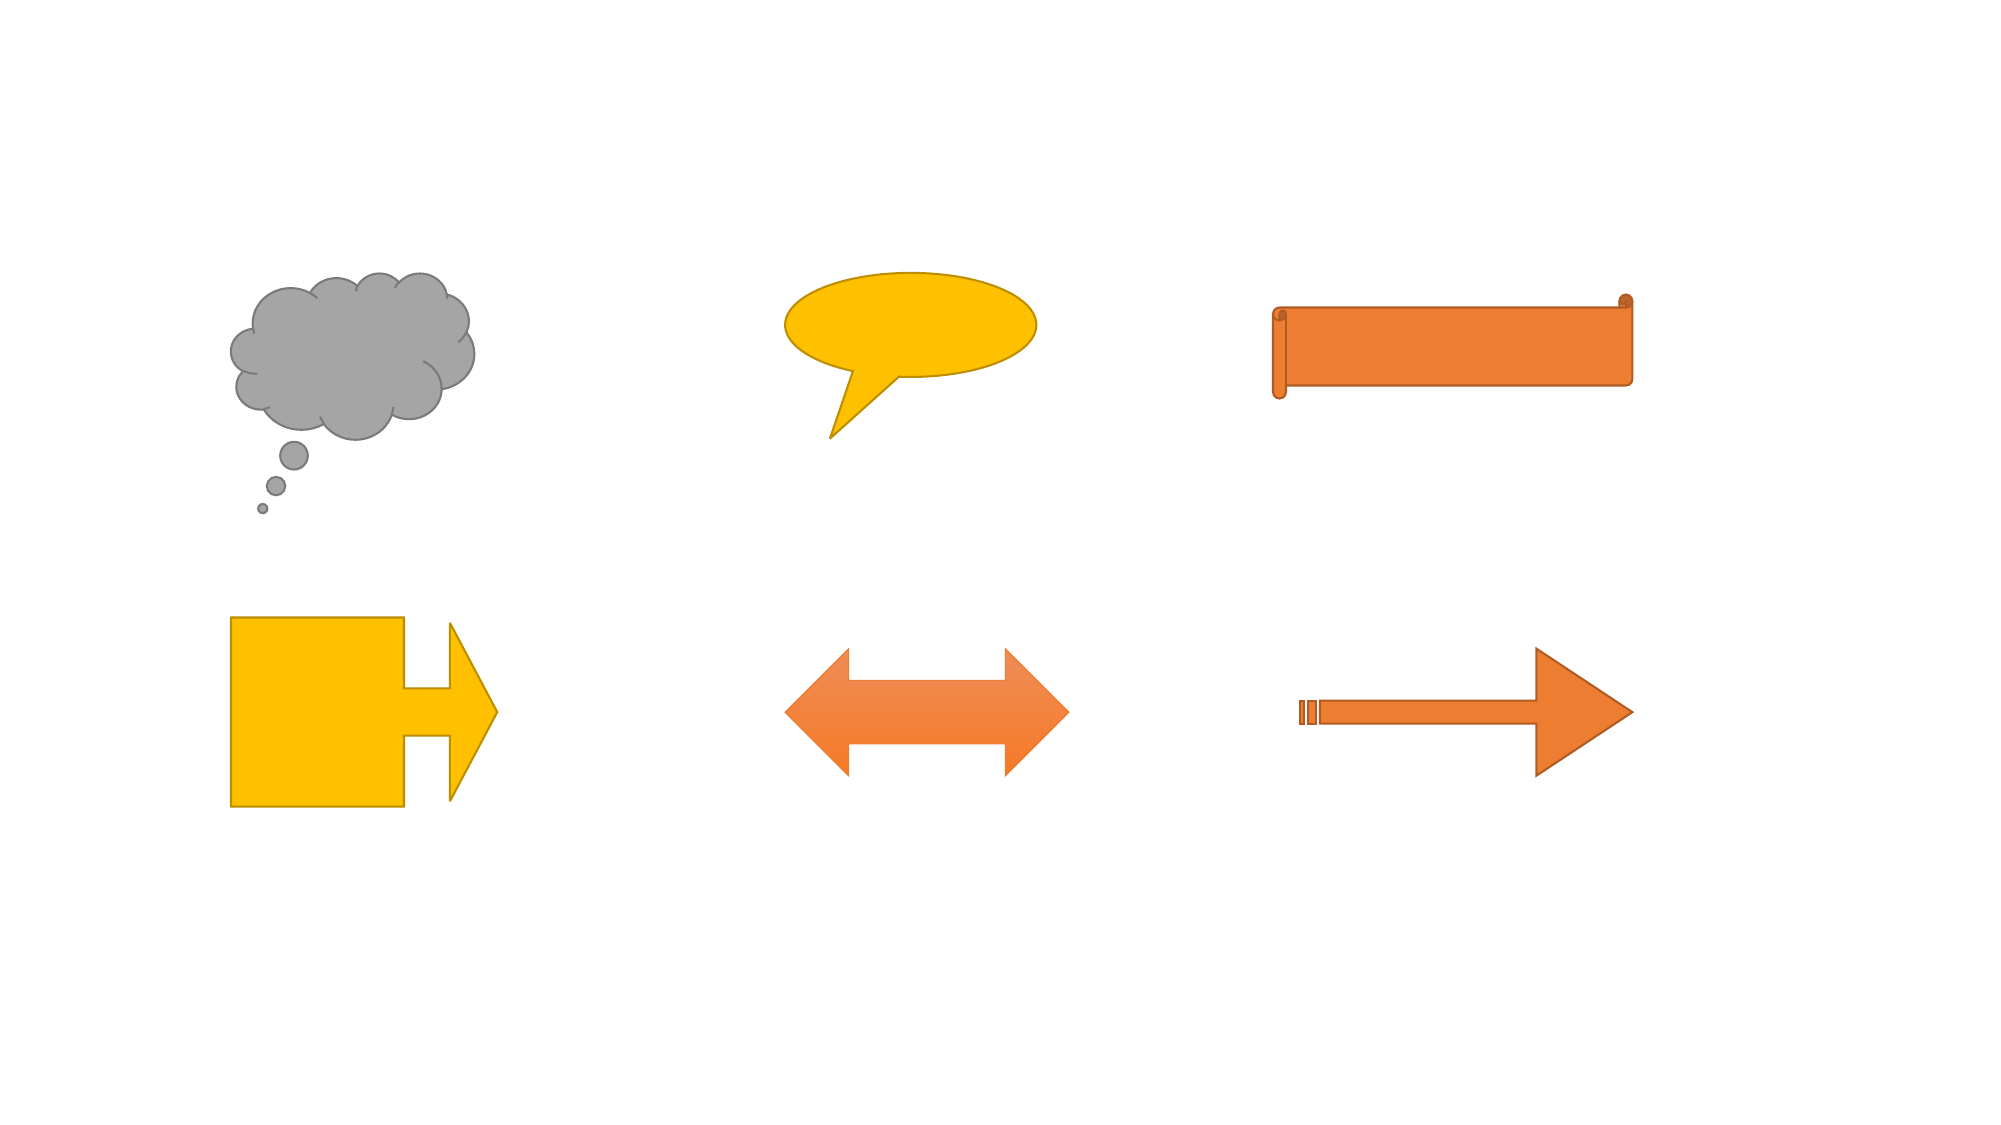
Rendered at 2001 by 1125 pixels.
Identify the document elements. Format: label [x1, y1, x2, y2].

text_box [1318, 646, 1635, 778]
text_box [784, 271, 1038, 440]
text_box [784, 647, 1070, 777]
text_box [1271, 293, 1634, 400]
text_box [257, 502, 269, 515]
text_box [229, 616, 499, 808]
text_box [265, 475, 287, 497]
text_box [1307, 700, 1317, 725]
text_box [229, 272, 476, 441]
text_box [279, 440, 309, 471]
text_box [1299, 700, 1305, 725]
